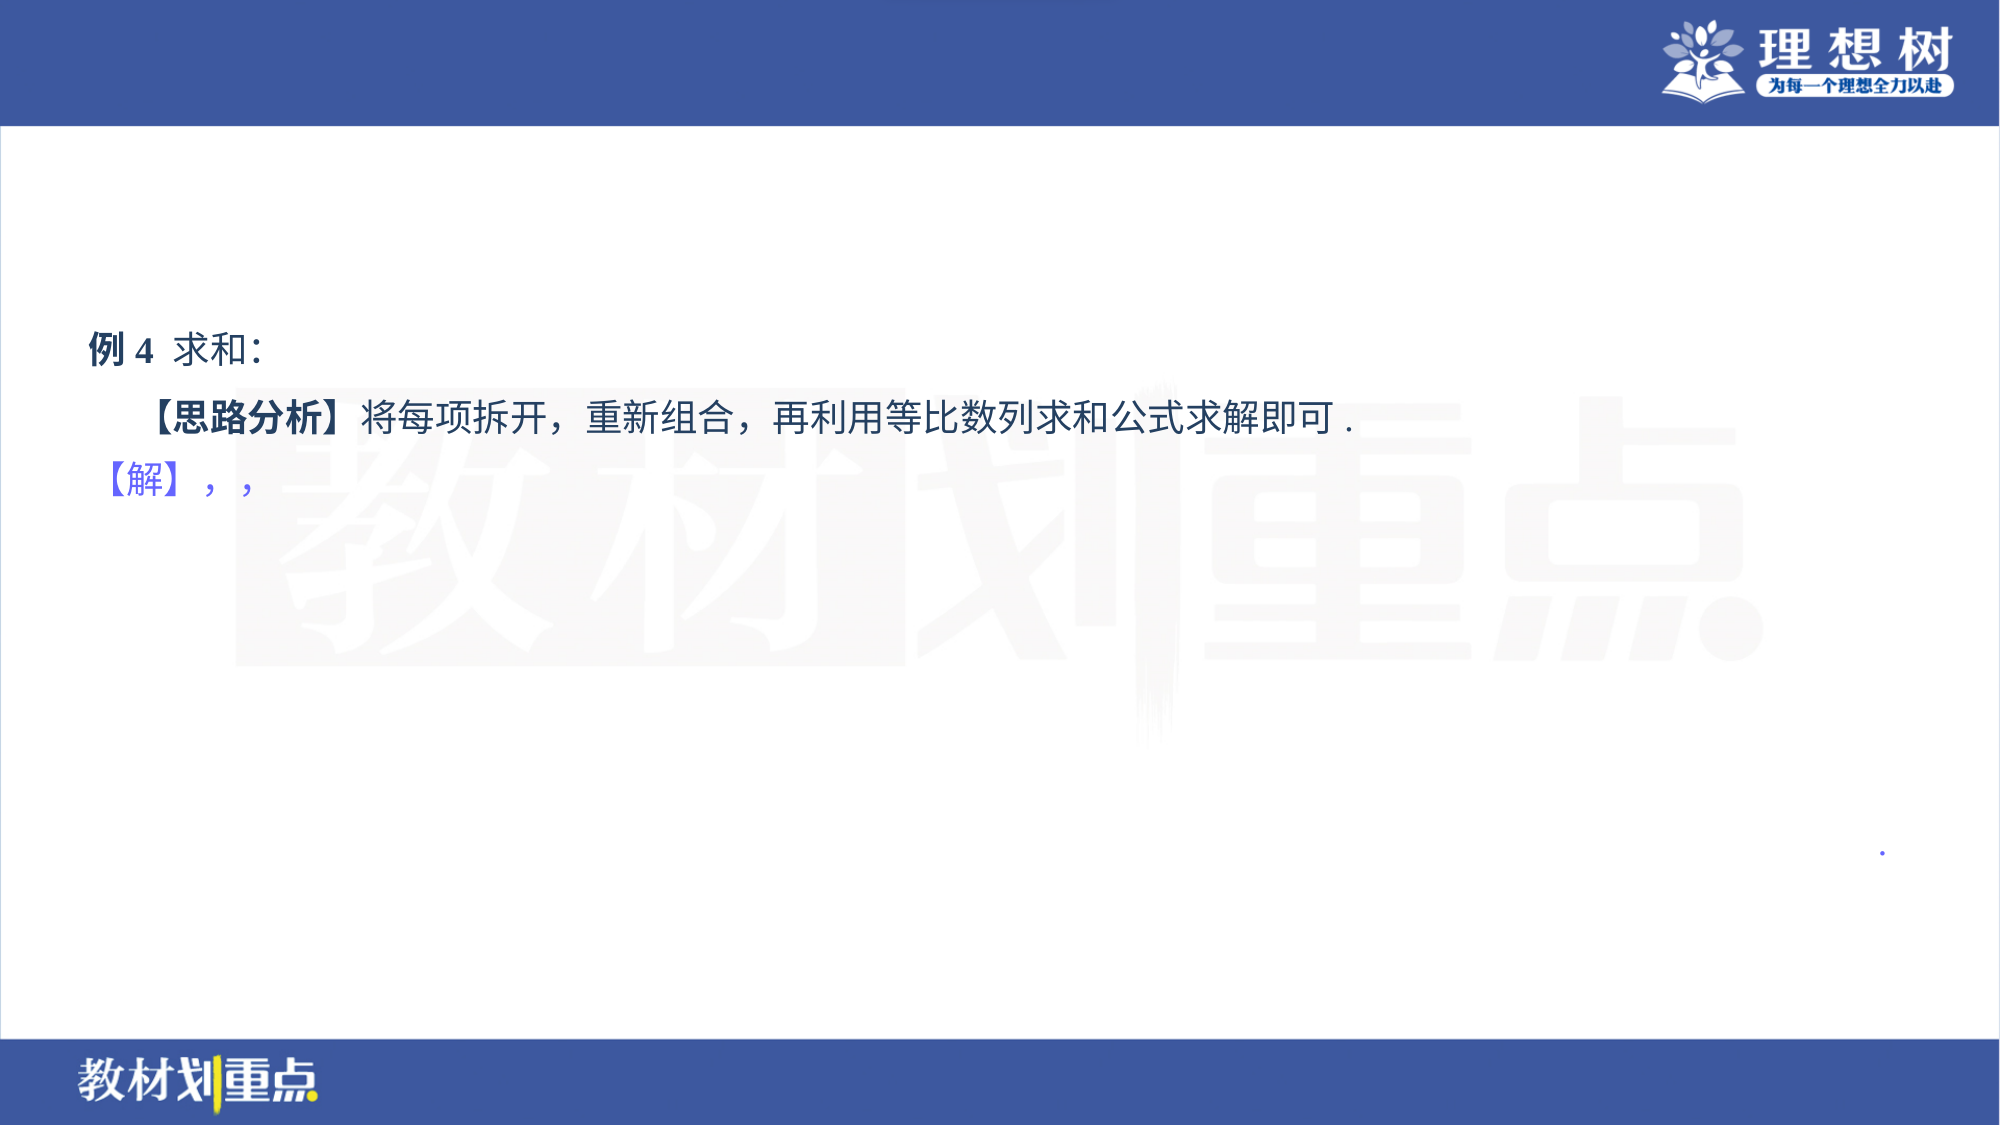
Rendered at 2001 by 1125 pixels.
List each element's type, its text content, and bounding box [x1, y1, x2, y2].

picture [0, 0, 2000, 1125]
text_box 【思路分析】将每项拆开，重新组合，再利用等比数列求和公式求解即可. [88, 372, 1911, 432]
